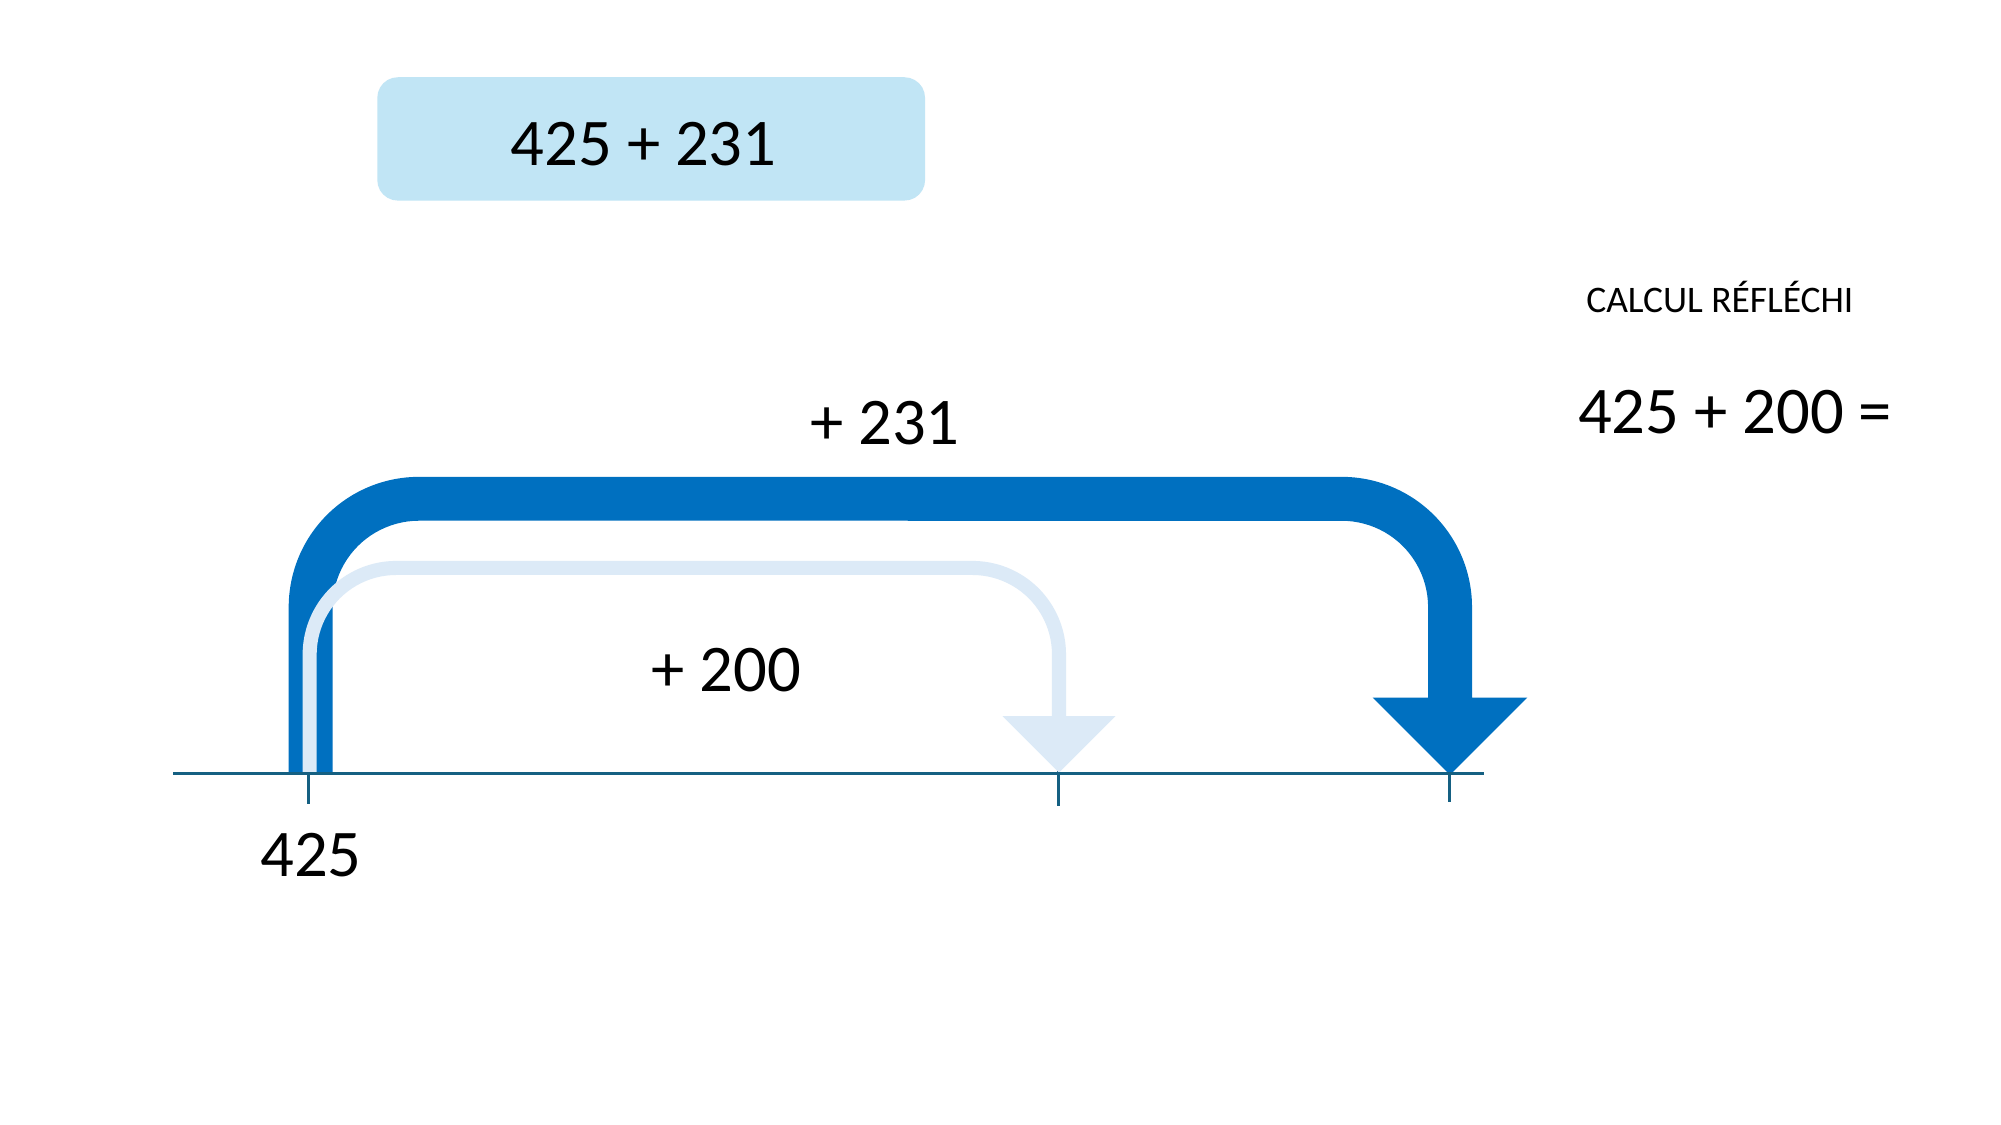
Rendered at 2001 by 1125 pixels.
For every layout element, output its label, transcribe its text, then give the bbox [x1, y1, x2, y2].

text_box [288, 476, 1528, 772]
text_box CALCUL RÉFLÉCHI [1571, 267, 1878, 328]
text_box 425 [84, 802, 553, 897]
text_box + 200 [484, 617, 954, 712]
text_box [302, 560, 1116, 772]
text_box 425 + 231 [375, 75, 927, 203]
text_box + 231 [643, 370, 1112, 466]
text_box 425 + 200 = [1487, 359, 1983, 454]
